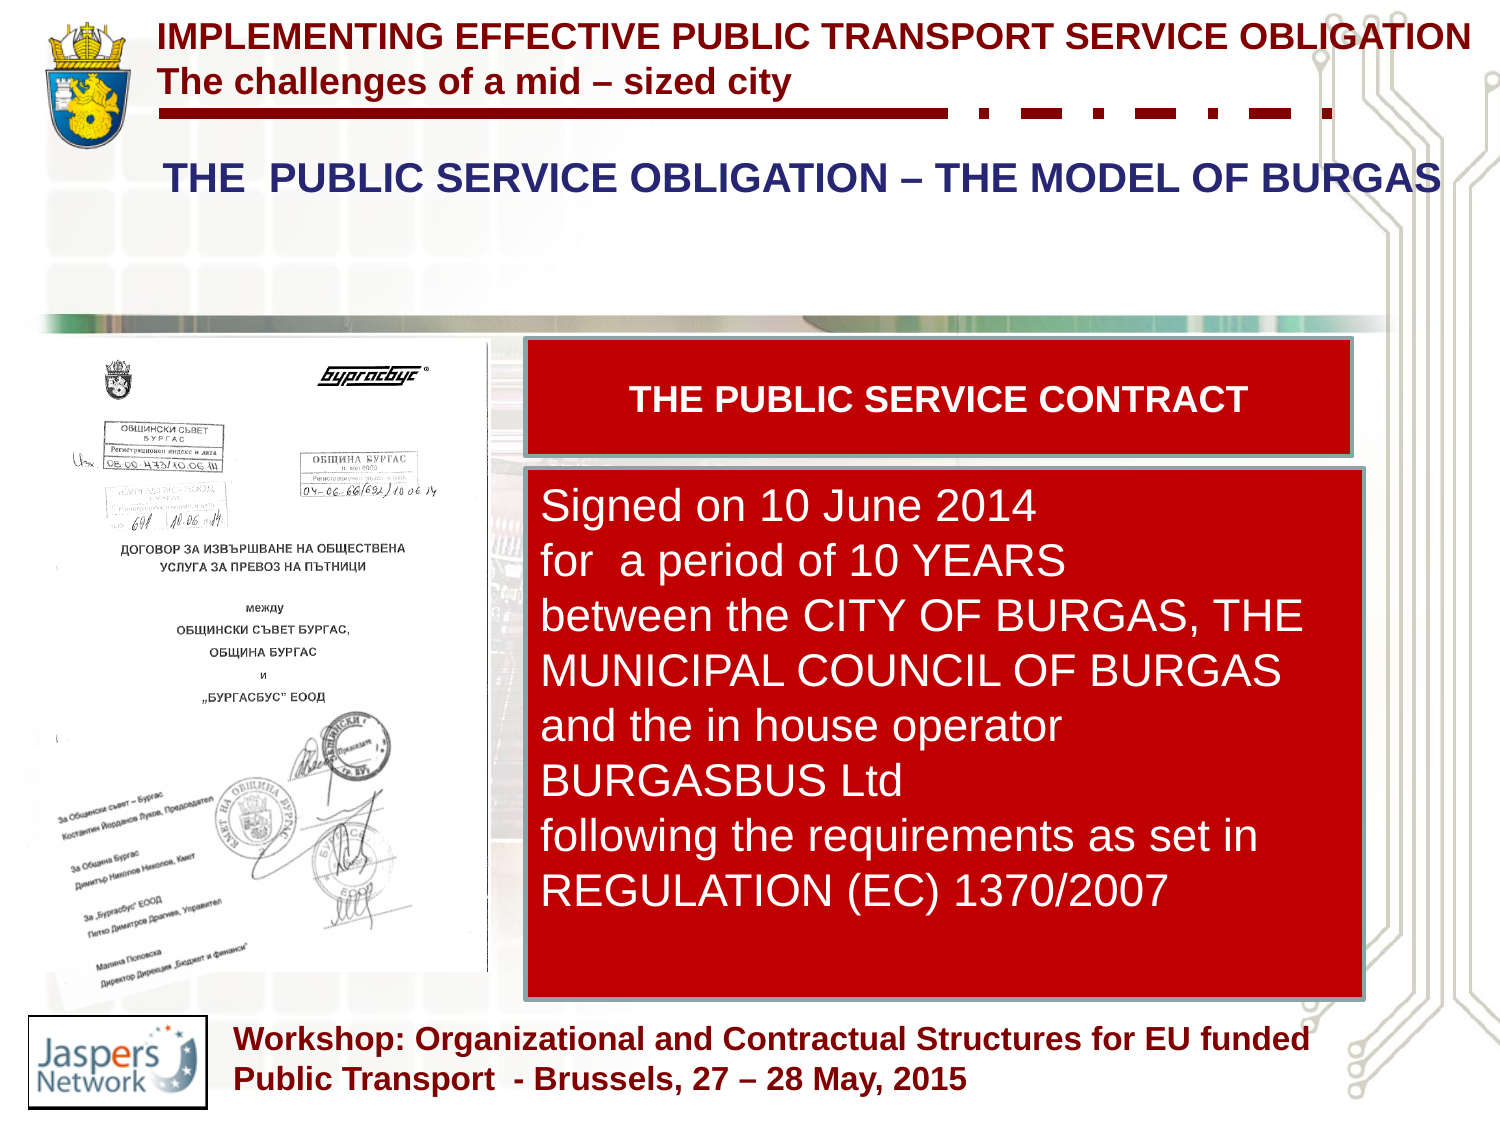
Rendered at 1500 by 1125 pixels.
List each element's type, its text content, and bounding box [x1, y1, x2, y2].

text_box THE PUBLIC SERVICE CONTRACT [523, 336, 1354, 458]
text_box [41, 0, 1500, 160]
picture [0, 0, 1500, 1125]
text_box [29, 1009, 1389, 1109]
text_box THE PUBLIC SERVICE OBLIGATION – THE MODEL OF BURGAS [147, 169, 1468, 232]
text_box Signed on 10 June 2014 for a period of 10 YEARS between the CITY OF BURGAS, THE MUNICIPAL COUNCIL OF BURGAS and the in house operator BURGASBUS Ltd following the requirements as set in REGULATION (EC) 1370/2007 [523, 466, 1366, 1002]
